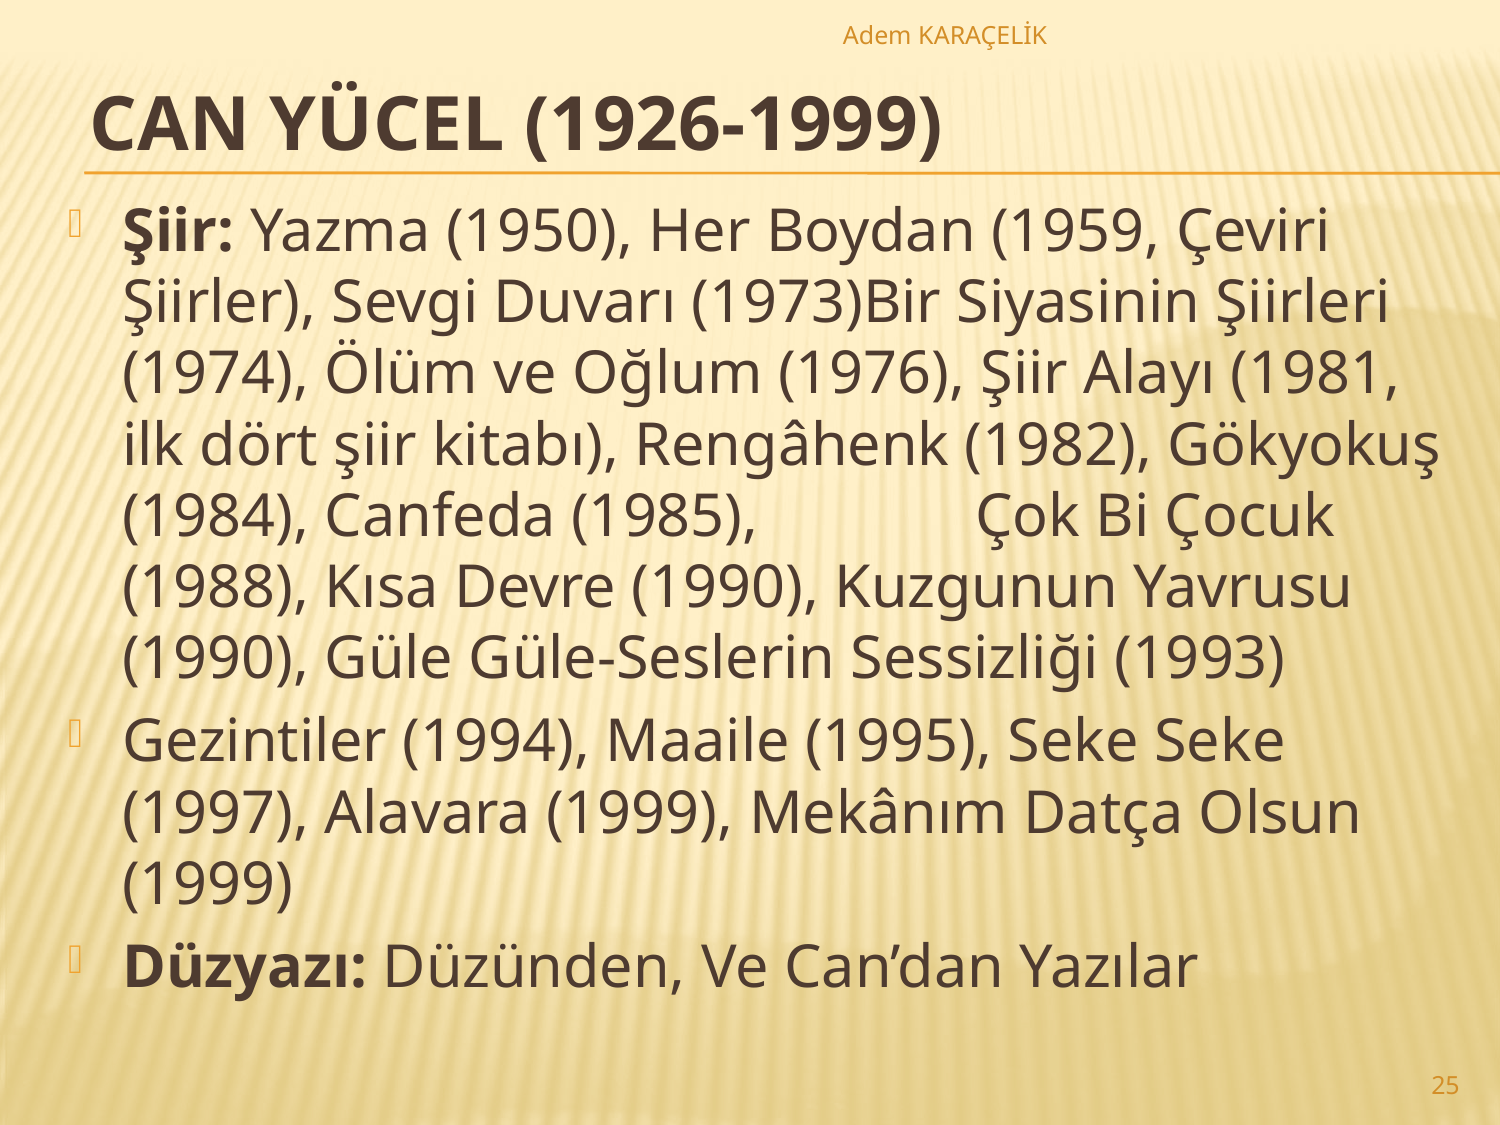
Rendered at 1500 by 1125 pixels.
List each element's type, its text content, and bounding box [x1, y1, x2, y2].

footer Adem KARAÇELİK [587, 12, 1063, 60]
slide_number 25 [1350, 1061, 1475, 1103]
list Şiir: Yazma (1950), Her Boydan (1959, Çeviri Şiirler), Sevgi Duvarı (1973)Bir Siyasinin Şiirleri (1974), Ölüm ve Oğlum (1976), Şiir Alayı (1981, ilk dört şiir kitabı), Rengâhenk (1982), Gökyokuş (1984), Canfeda (1985), Çok Bi Çocuk (1988), Kısa Devre (1990), Kuzgunun Yavrusu (1990), Güle Güle-Seslerin Sessizliği (1993) Gezintiler (1994), Maaile (1995), Seke Seke (1997), Alavara (1999), Mekânım Datça Olsun (1999) Düzyazı: Düzünden, Ve Can’dan Yazılar [52, 184, 1471, 1036]
title CAN YÜCEL (1926-1999) [75, 45, 1425, 184]
